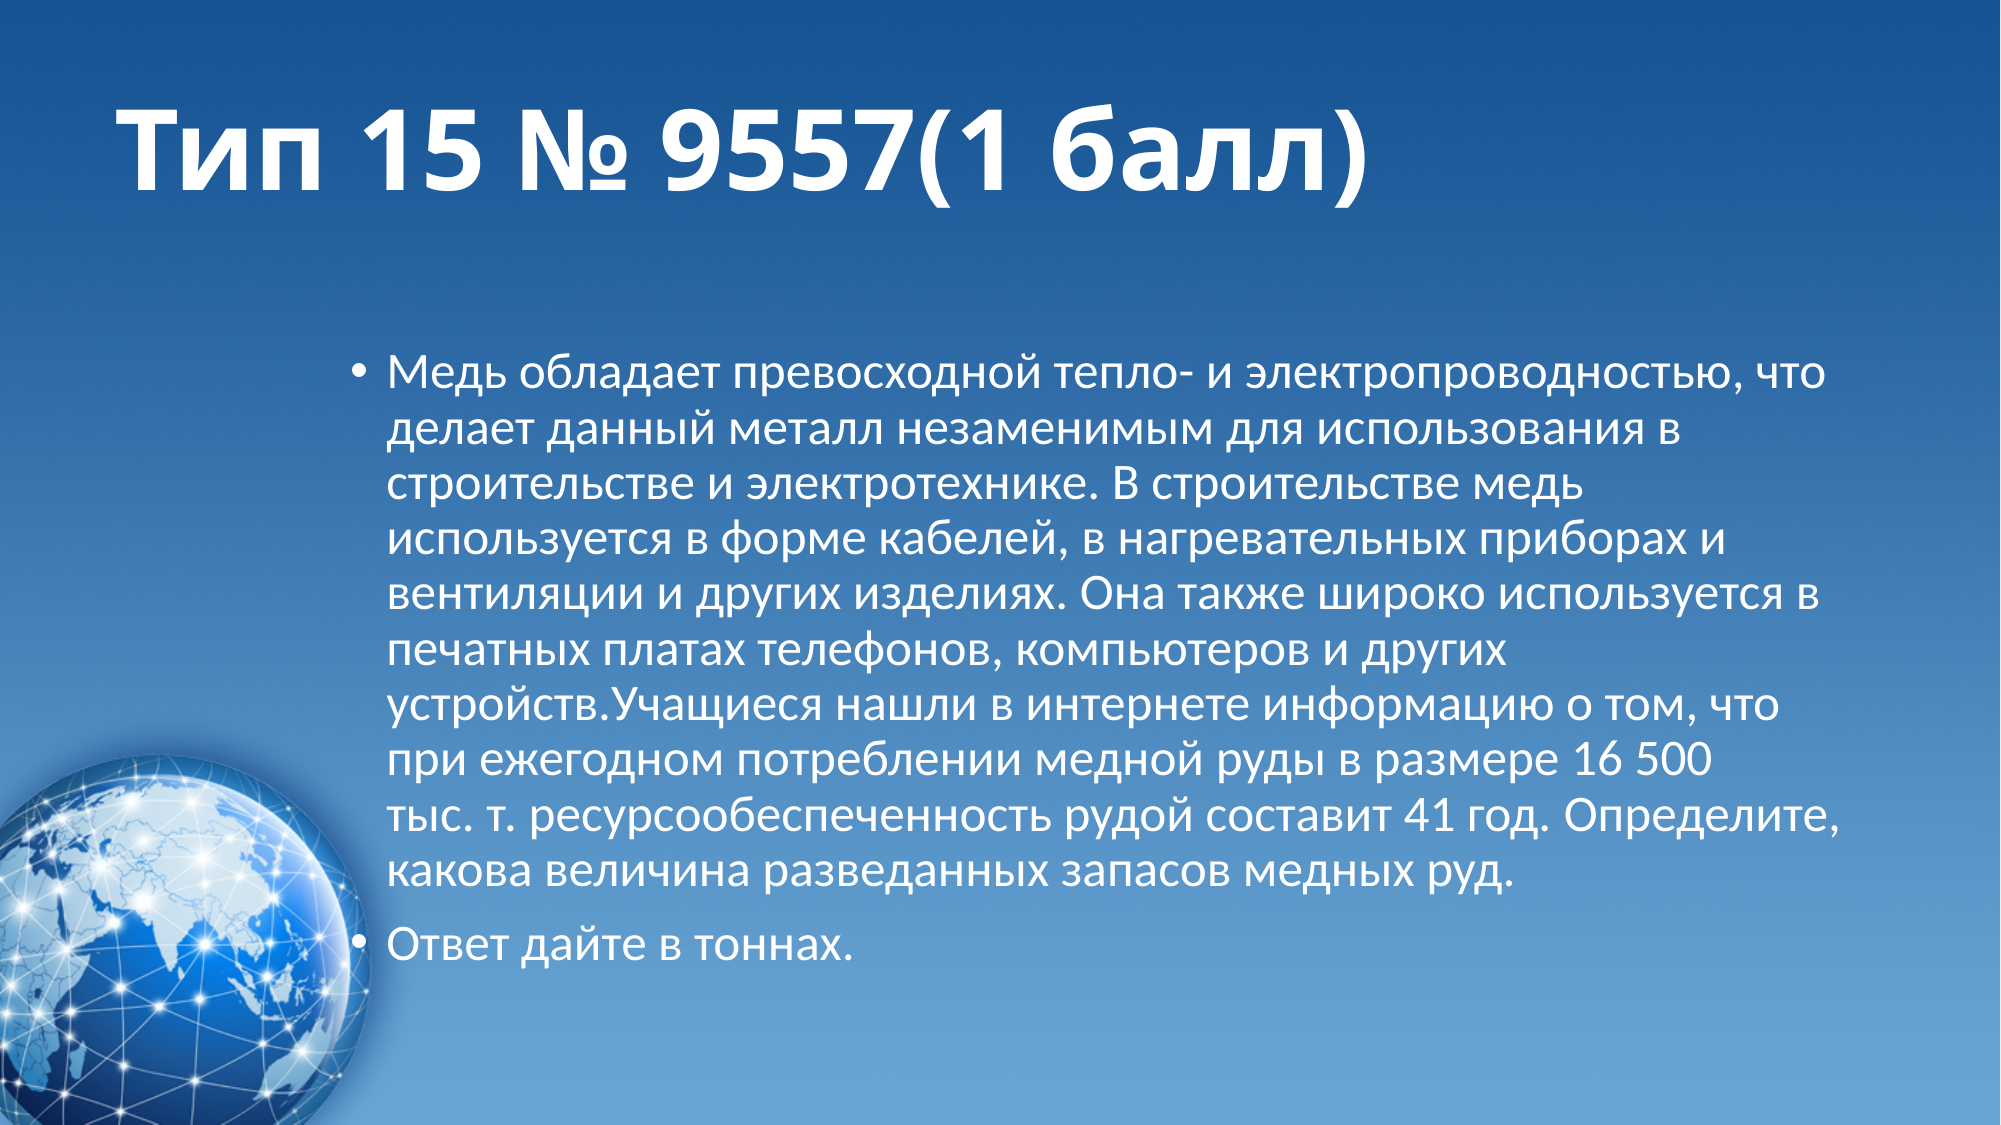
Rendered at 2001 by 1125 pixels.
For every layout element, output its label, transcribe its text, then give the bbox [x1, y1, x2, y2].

title Тип 15 № 9557(1 балл) [99, 45, 1863, 264]
picture [0, 0, 2001, 1125]
list Медь обладает превосходной тепло- и электропроводностью, что делает данный металл незаменимым для использования в строительстве и электротехнике. В строительстве медь используется в форме кабелей, в нагревательных приборах и вентиляции и других изделиях. Она также широко используется в печатных платах телефонов, компьютеров и других устройств.Учащиеся нашли в интернете информацию о том, что при ежегодном потреблении медной руды в размере 16 500 тыс. т. ресурсообеспеченность рудой составит 41 год. Определите, какова величина разведанных запасов медных руд. Ответ дайте в тоннах. [335, 337, 1863, 1014]
